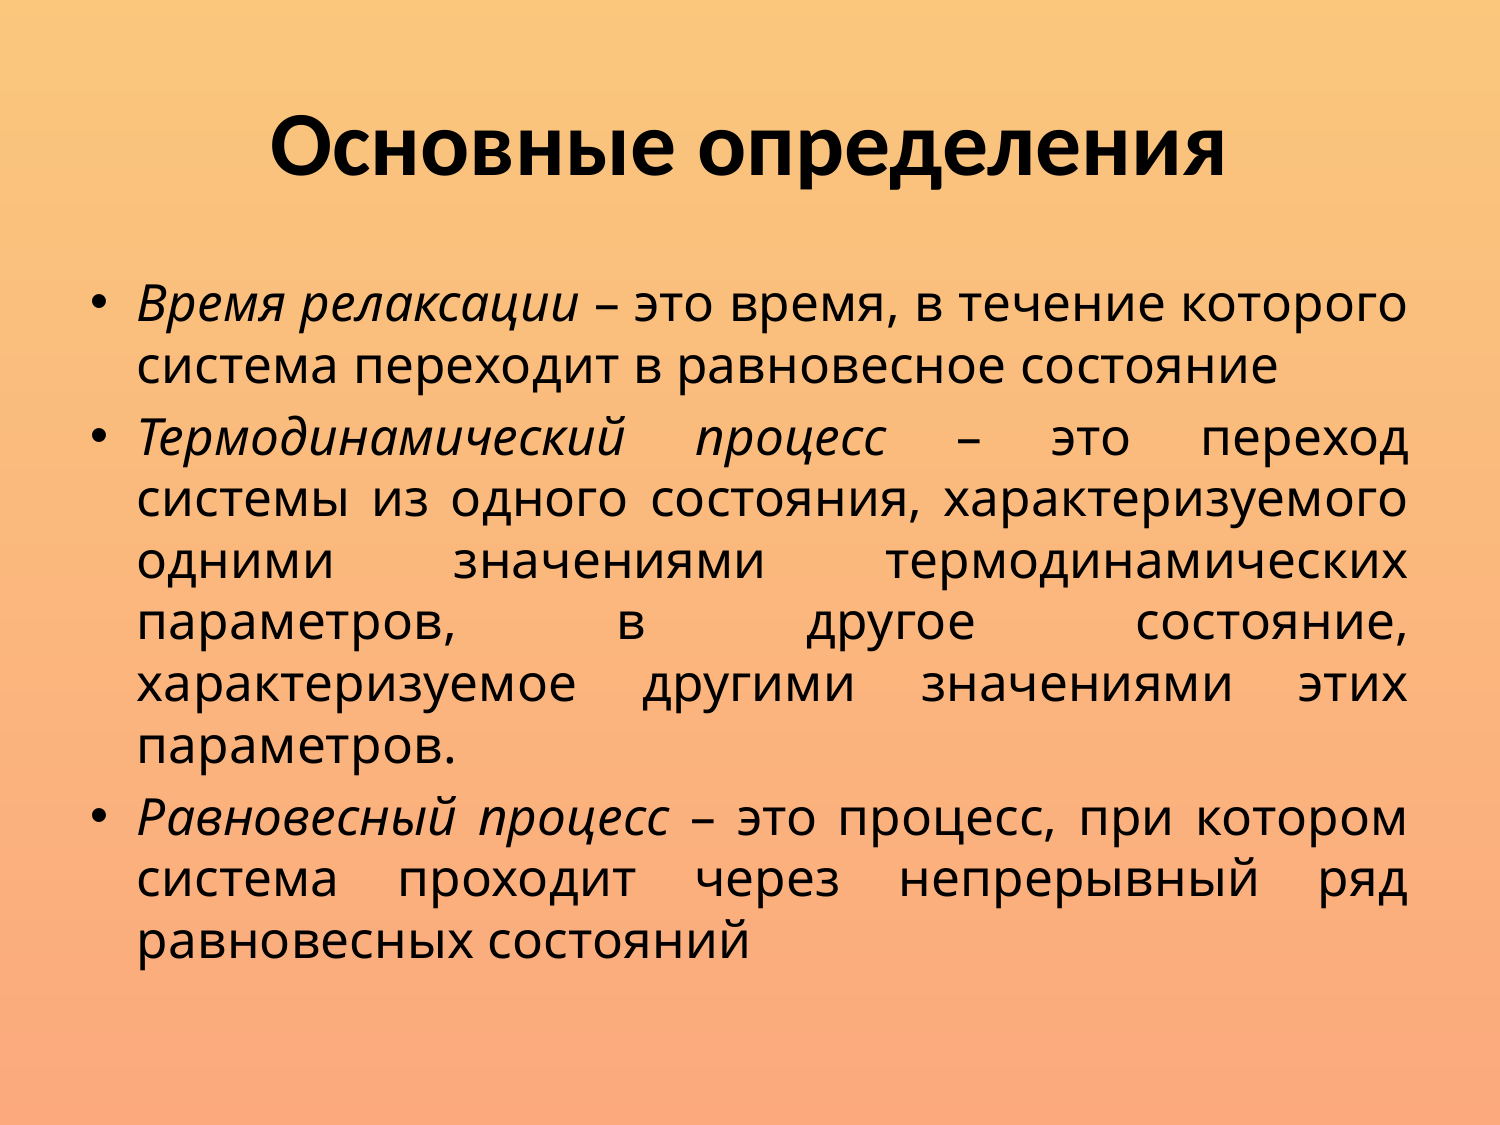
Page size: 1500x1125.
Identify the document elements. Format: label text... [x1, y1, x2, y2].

title Основные определения [75, 45, 1425, 233]
list Время релаксации – это время, в течение которого система переходит в равновесное состояние Термодинамический процесс – это переход системы из одного состояния, характеризуемого одними значениями термодинамических параметров, в другое состояние, характеризуемое другими значениями этих параметров. Равновесный процесс – это процесс, при котором система проходит через непрерывный ряд равновесных состояний [75, 262, 1425, 1005]
